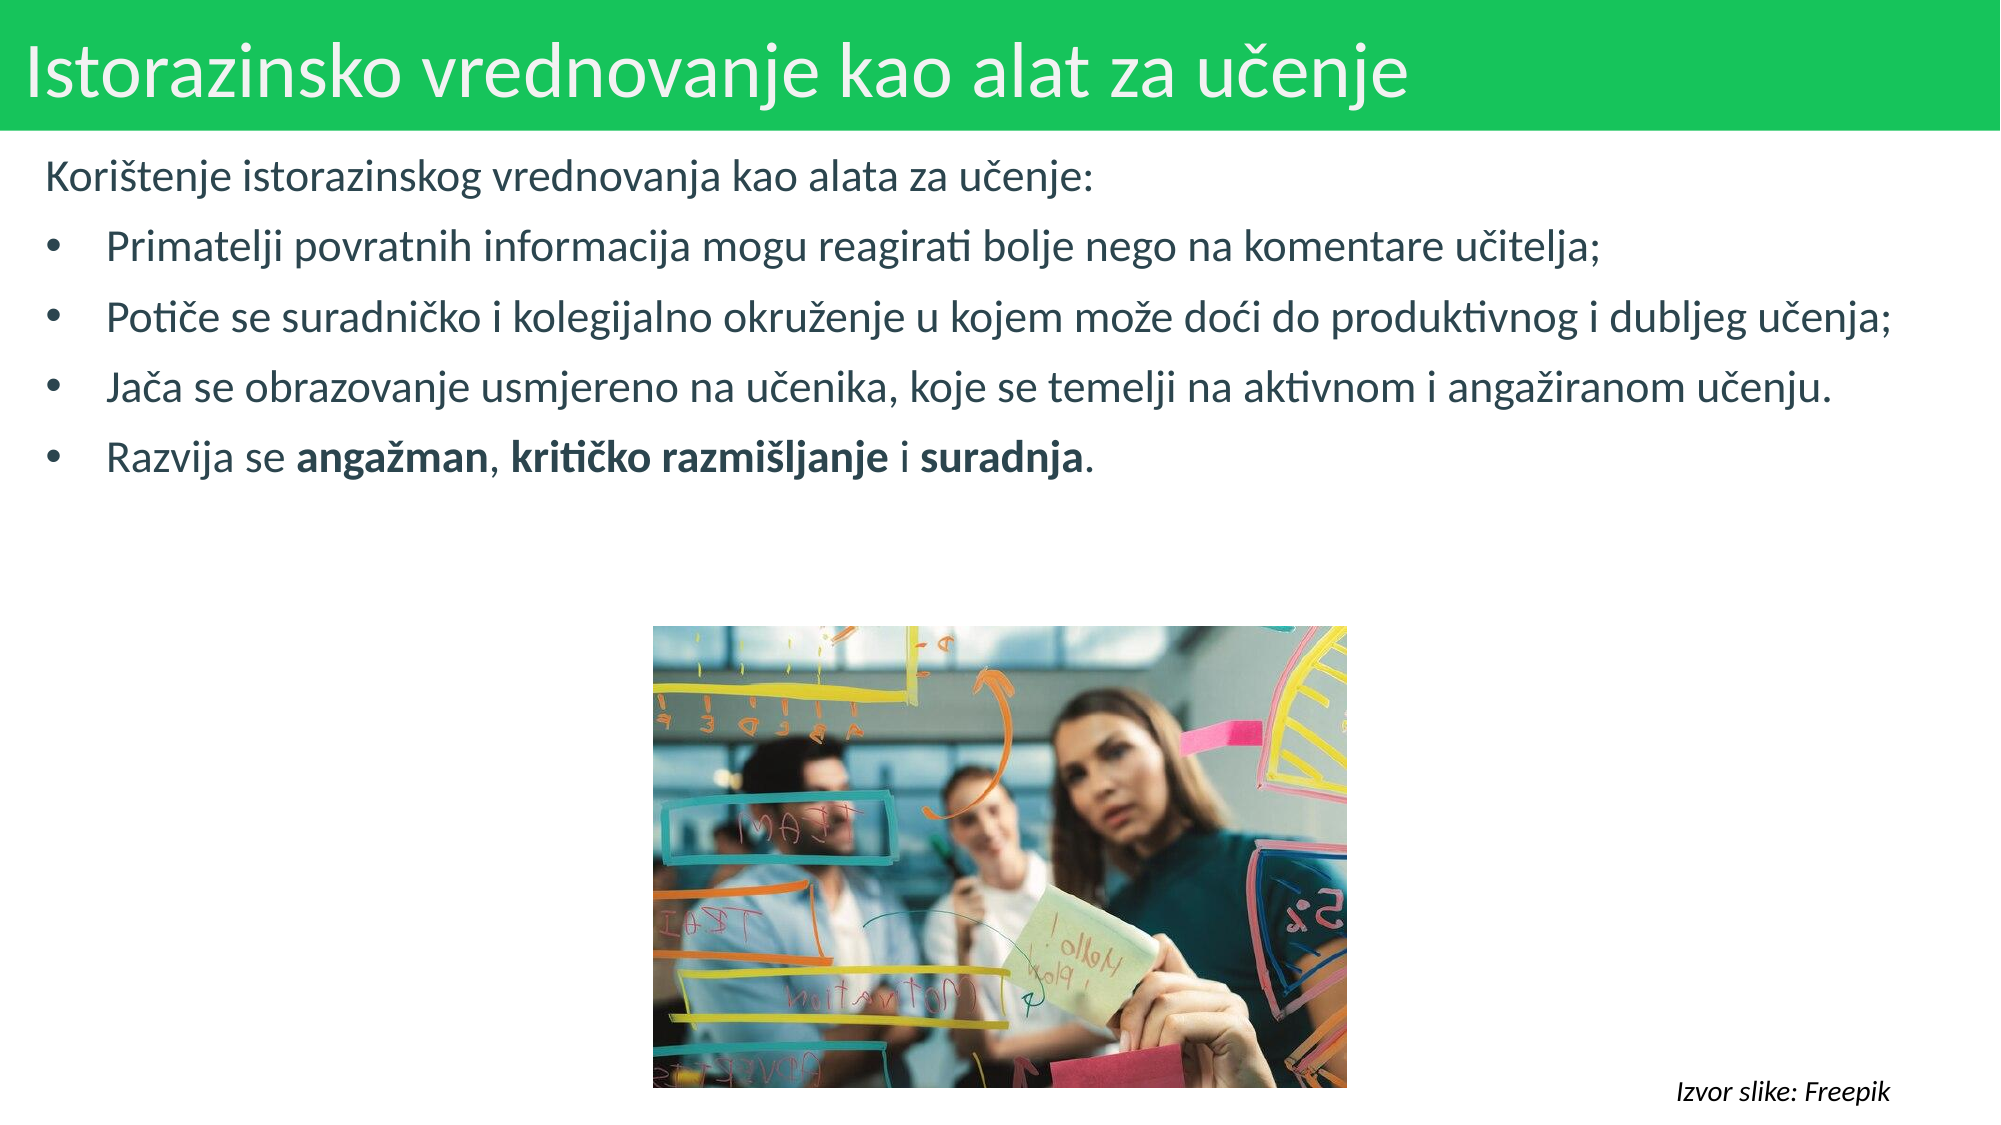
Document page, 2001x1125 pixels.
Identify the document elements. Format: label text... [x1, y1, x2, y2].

text_box Izvor slike: Freepik [1566, 1057, 2000, 1114]
title Istorazinsko vrednovanje kao alat za učenje [16, 13, 1976, 131]
list Korištenje istorazinskog vrednovanja kao alata za učenje: Primatelji povratnih informacija mogu reagirati bolje nego na komentare učitelja; Potiče se suradničko i kolegijalno okruženje u kojem može doći do produktivnog i dubljeg učenja; Jača se obrazovanje usmjereno na učenika, koje se temelji na aktivnom i angažiranom učenju. Razvija se angažman, kritičko razmišljanje i suradnja. [16, 144, 1976, 1108]
picture [653, 625, 1347, 1088]
